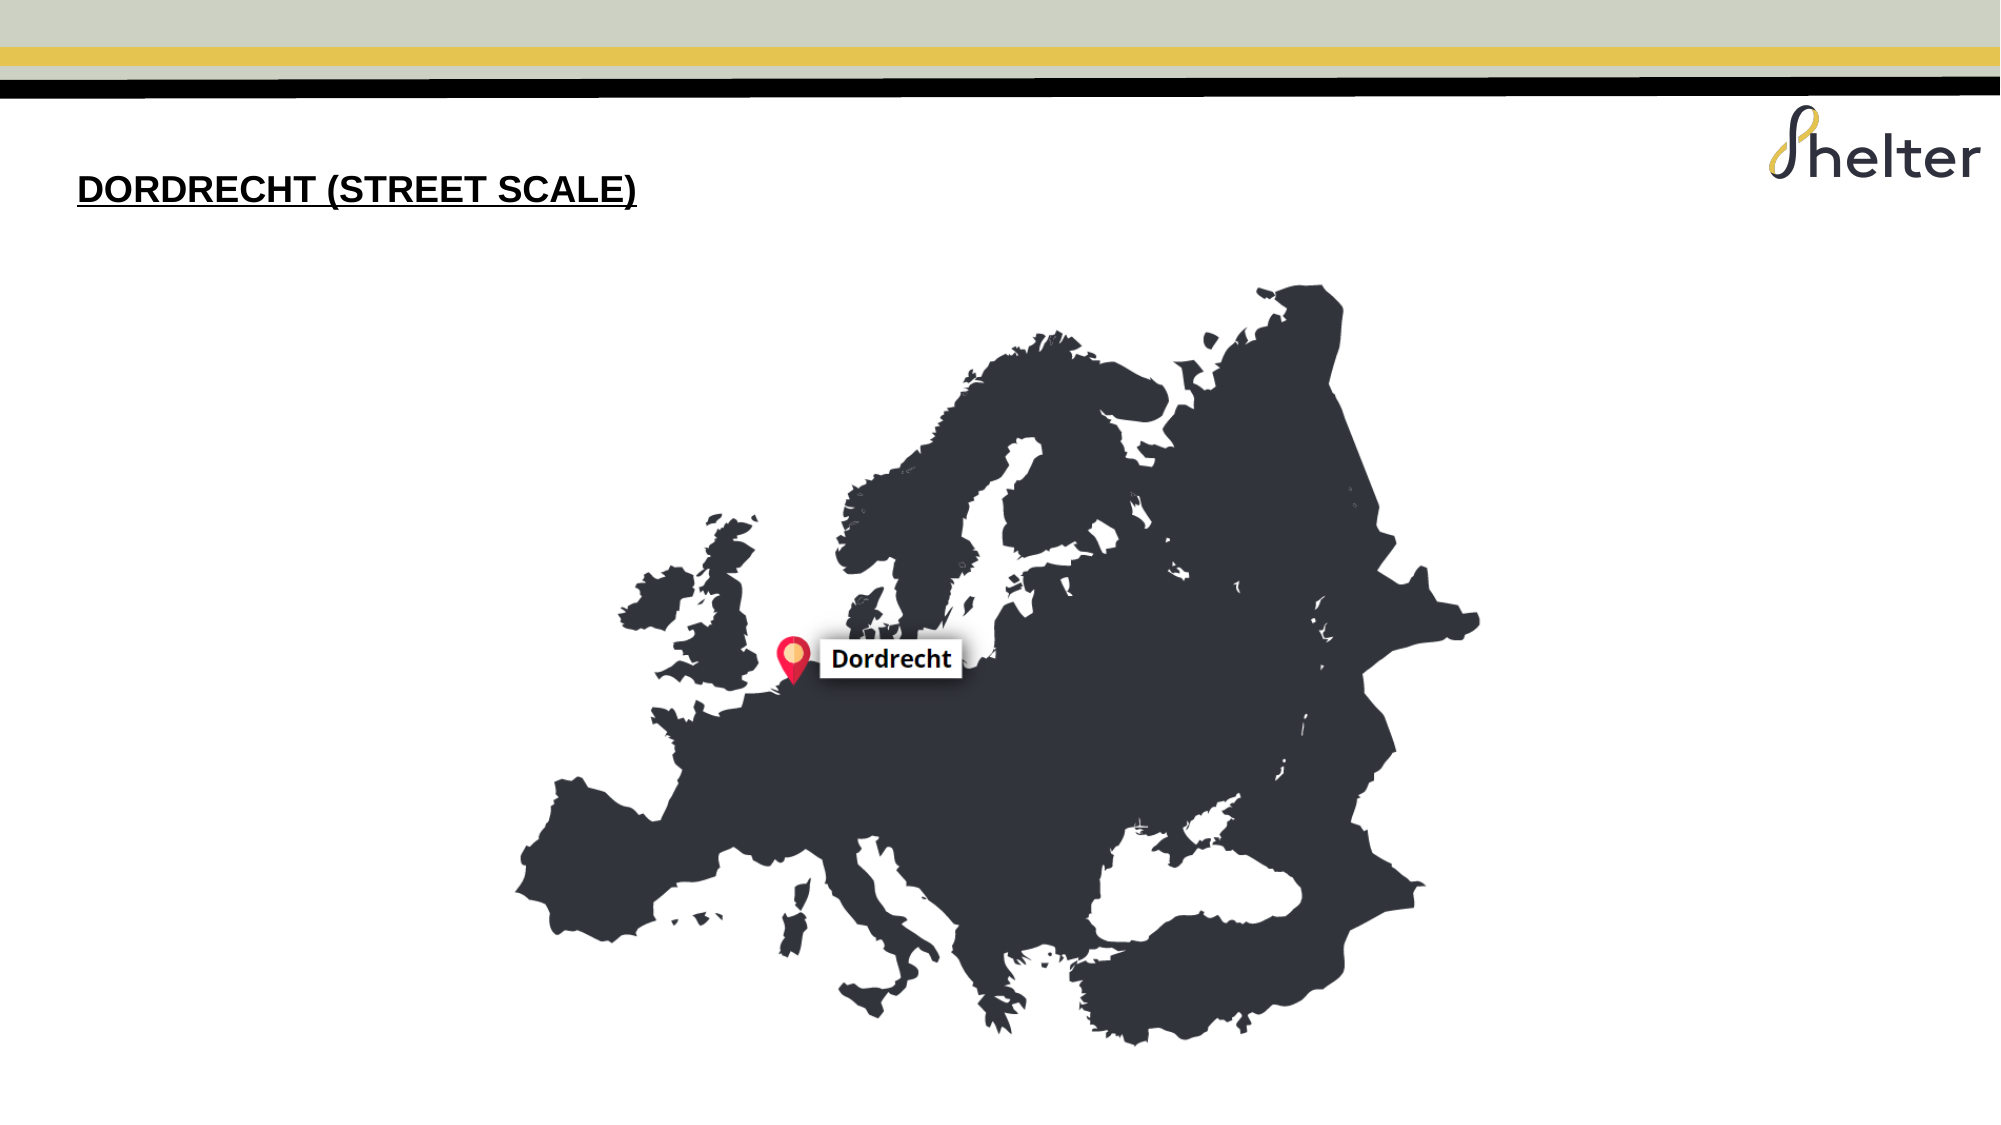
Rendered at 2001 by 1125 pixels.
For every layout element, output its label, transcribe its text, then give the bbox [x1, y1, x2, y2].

picture [486, 237, 1514, 1073]
picture [1769, 105, 1981, 179]
text_box DORDRECHT (STREET SCALE) [62, 157, 1191, 218]
